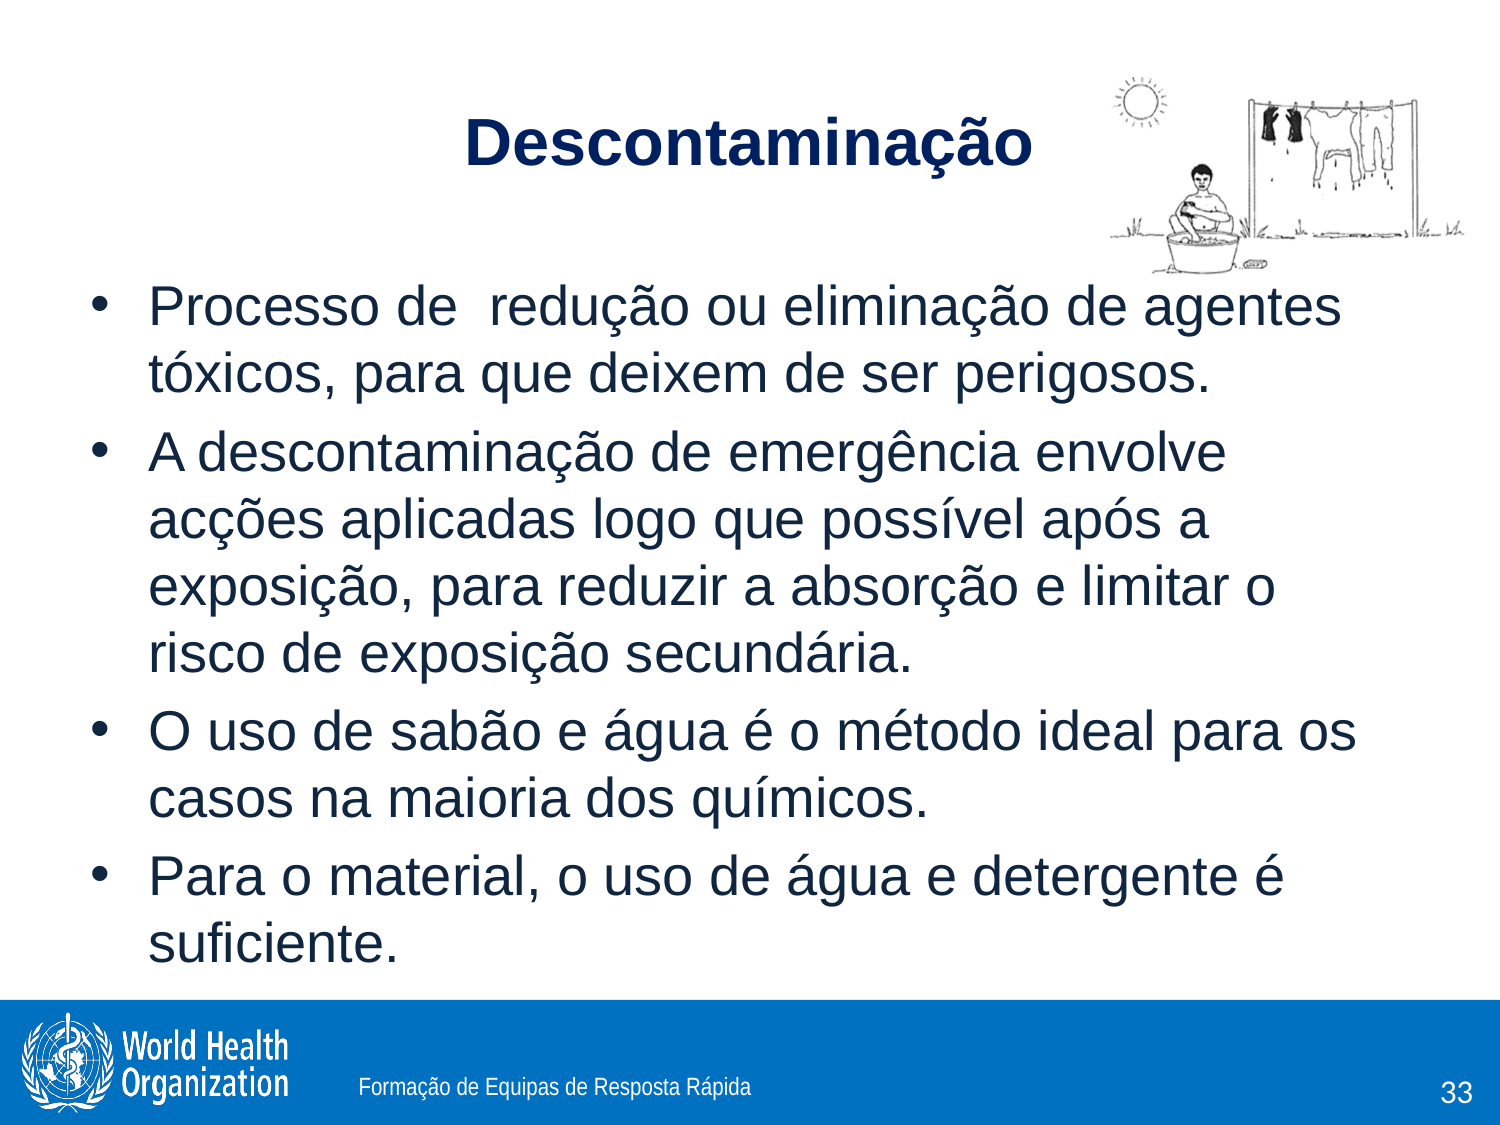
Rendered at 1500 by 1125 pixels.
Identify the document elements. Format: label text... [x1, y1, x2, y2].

title Descontaminação [75, 45, 1425, 233]
picture [21, 1012, 288, 1113]
picture [1099, 74, 1468, 276]
list Processo de redução ou eliminação de agentes tóxicos, para que deixem de ser perigosos. A descontaminação de emergência envolve acções aplicadas logo que possível após a exposição, para reduzir a absorção e limitar o risco de exposição secundária. O uso de sabão e água é o método ideal para os casos na maioria dos químicos. Para o material, o uso de água e detergente é suficiente. [75, 262, 1375, 1005]
